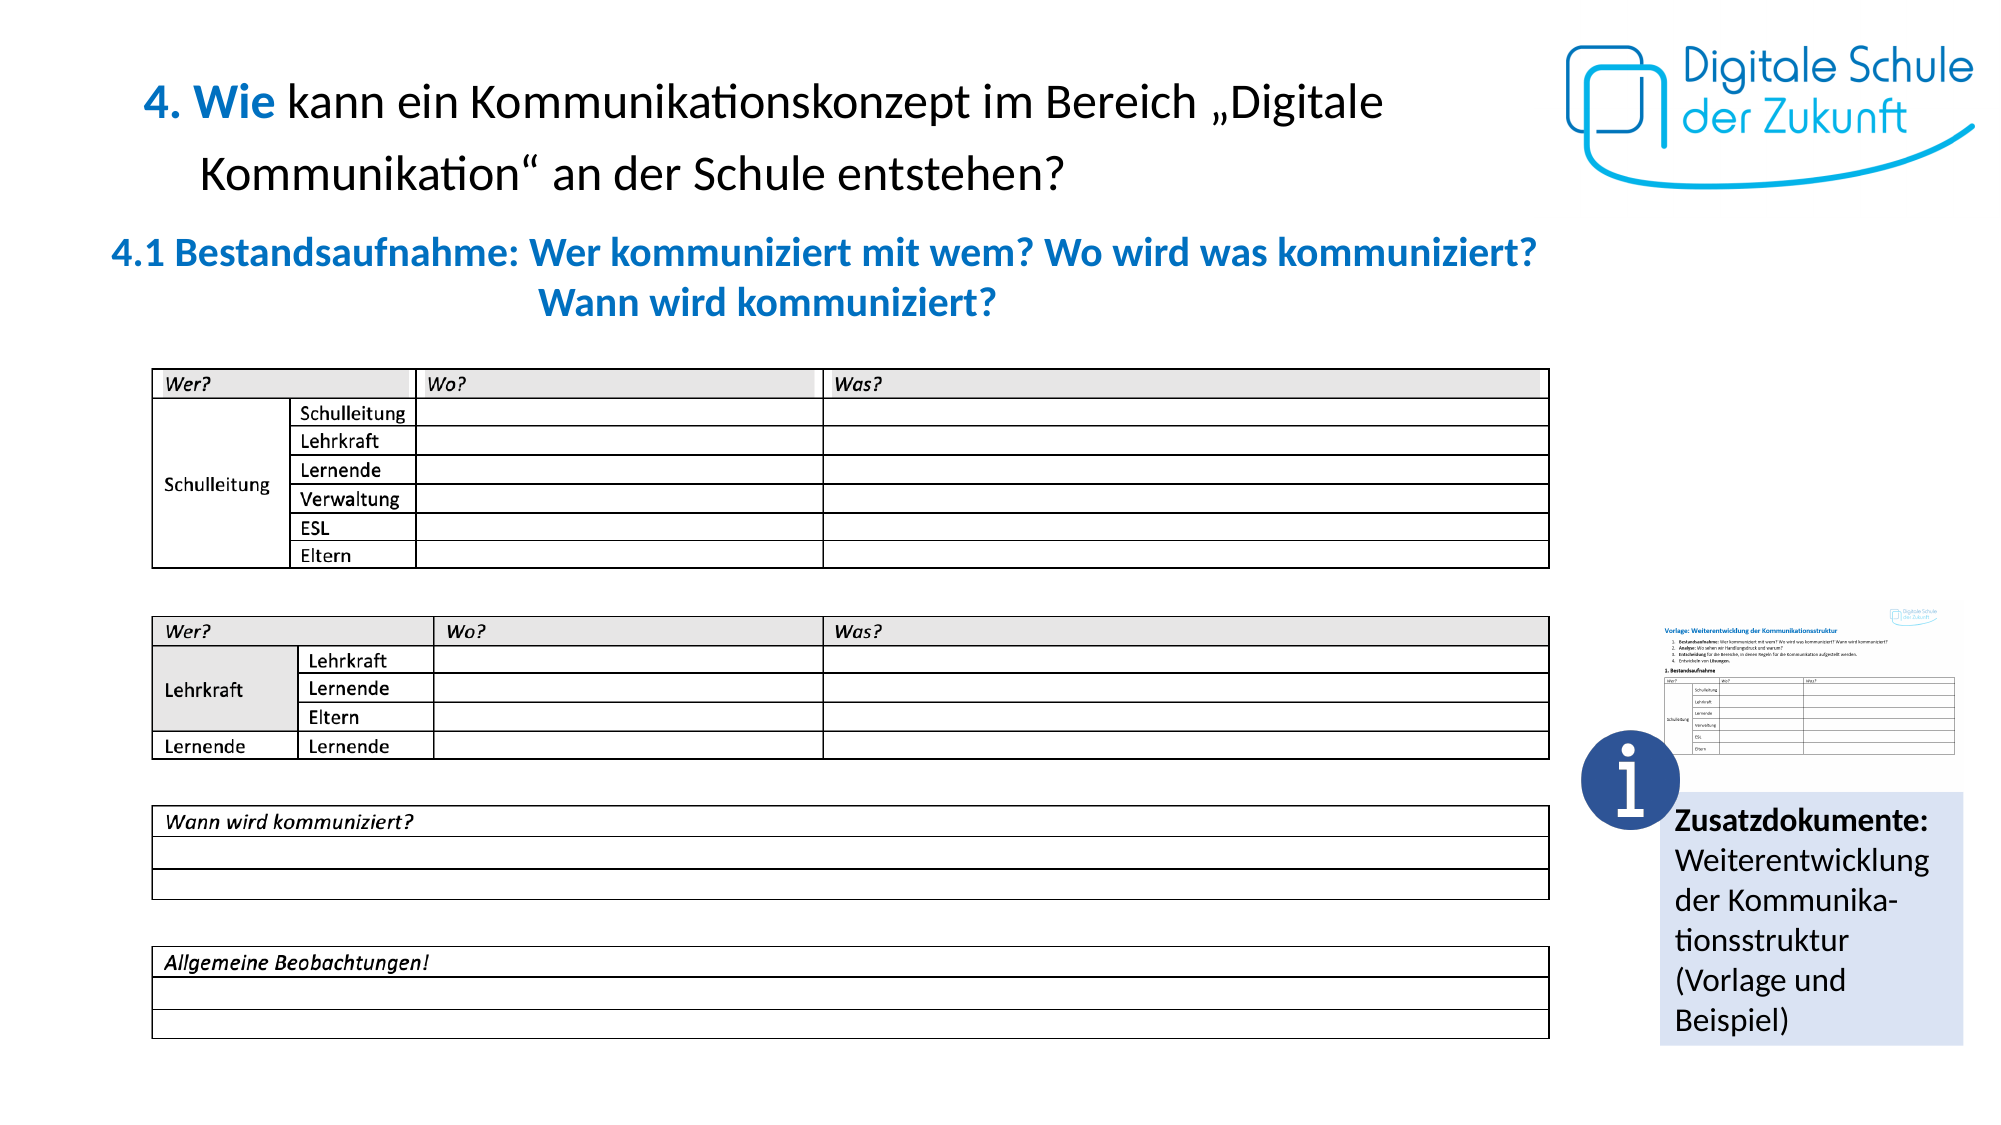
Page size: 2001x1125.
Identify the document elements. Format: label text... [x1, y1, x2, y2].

picture [135, 365, 1569, 1060]
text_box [1568, 600, 1965, 1049]
text_box 4.1 Bestandsaufnahme: Wer kommuniziert mit wem? Wo wird was kommuniziert? Wann wird kommuniziert? [96, 217, 1693, 383]
picture [1534, 0, 2000, 218]
text_box 4. Wie kann ein Kommunikationskonzept im Bereich „Digitale Kommunikation“ an der Schule entstehen? [128, 45, 1569, 342]
